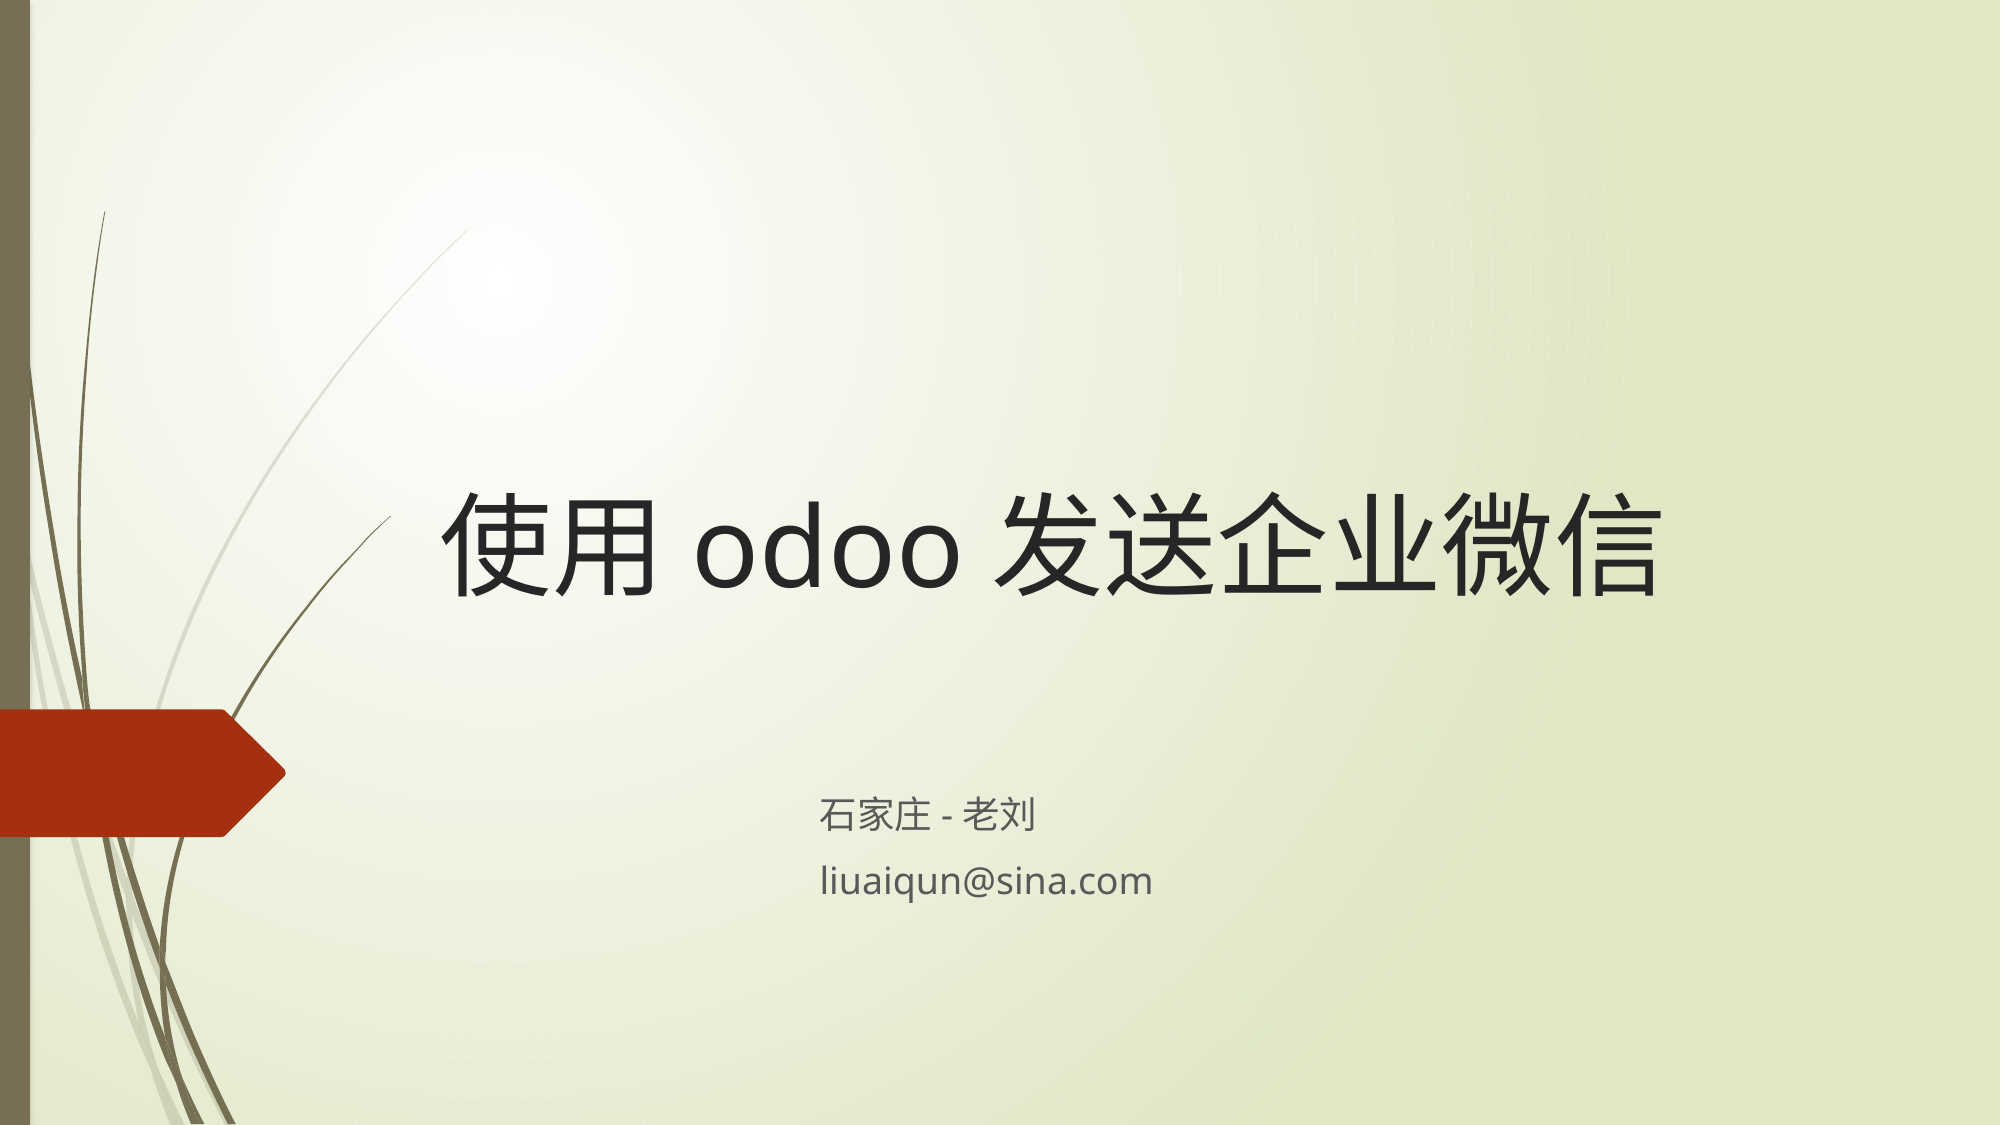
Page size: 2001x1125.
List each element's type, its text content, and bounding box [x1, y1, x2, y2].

title 使用odoo发送企业微信 [424, 412, 1888, 618]
subtitle 石家庄-老刘 liuaiqun@sina.com [804, 783, 1888, 969]
